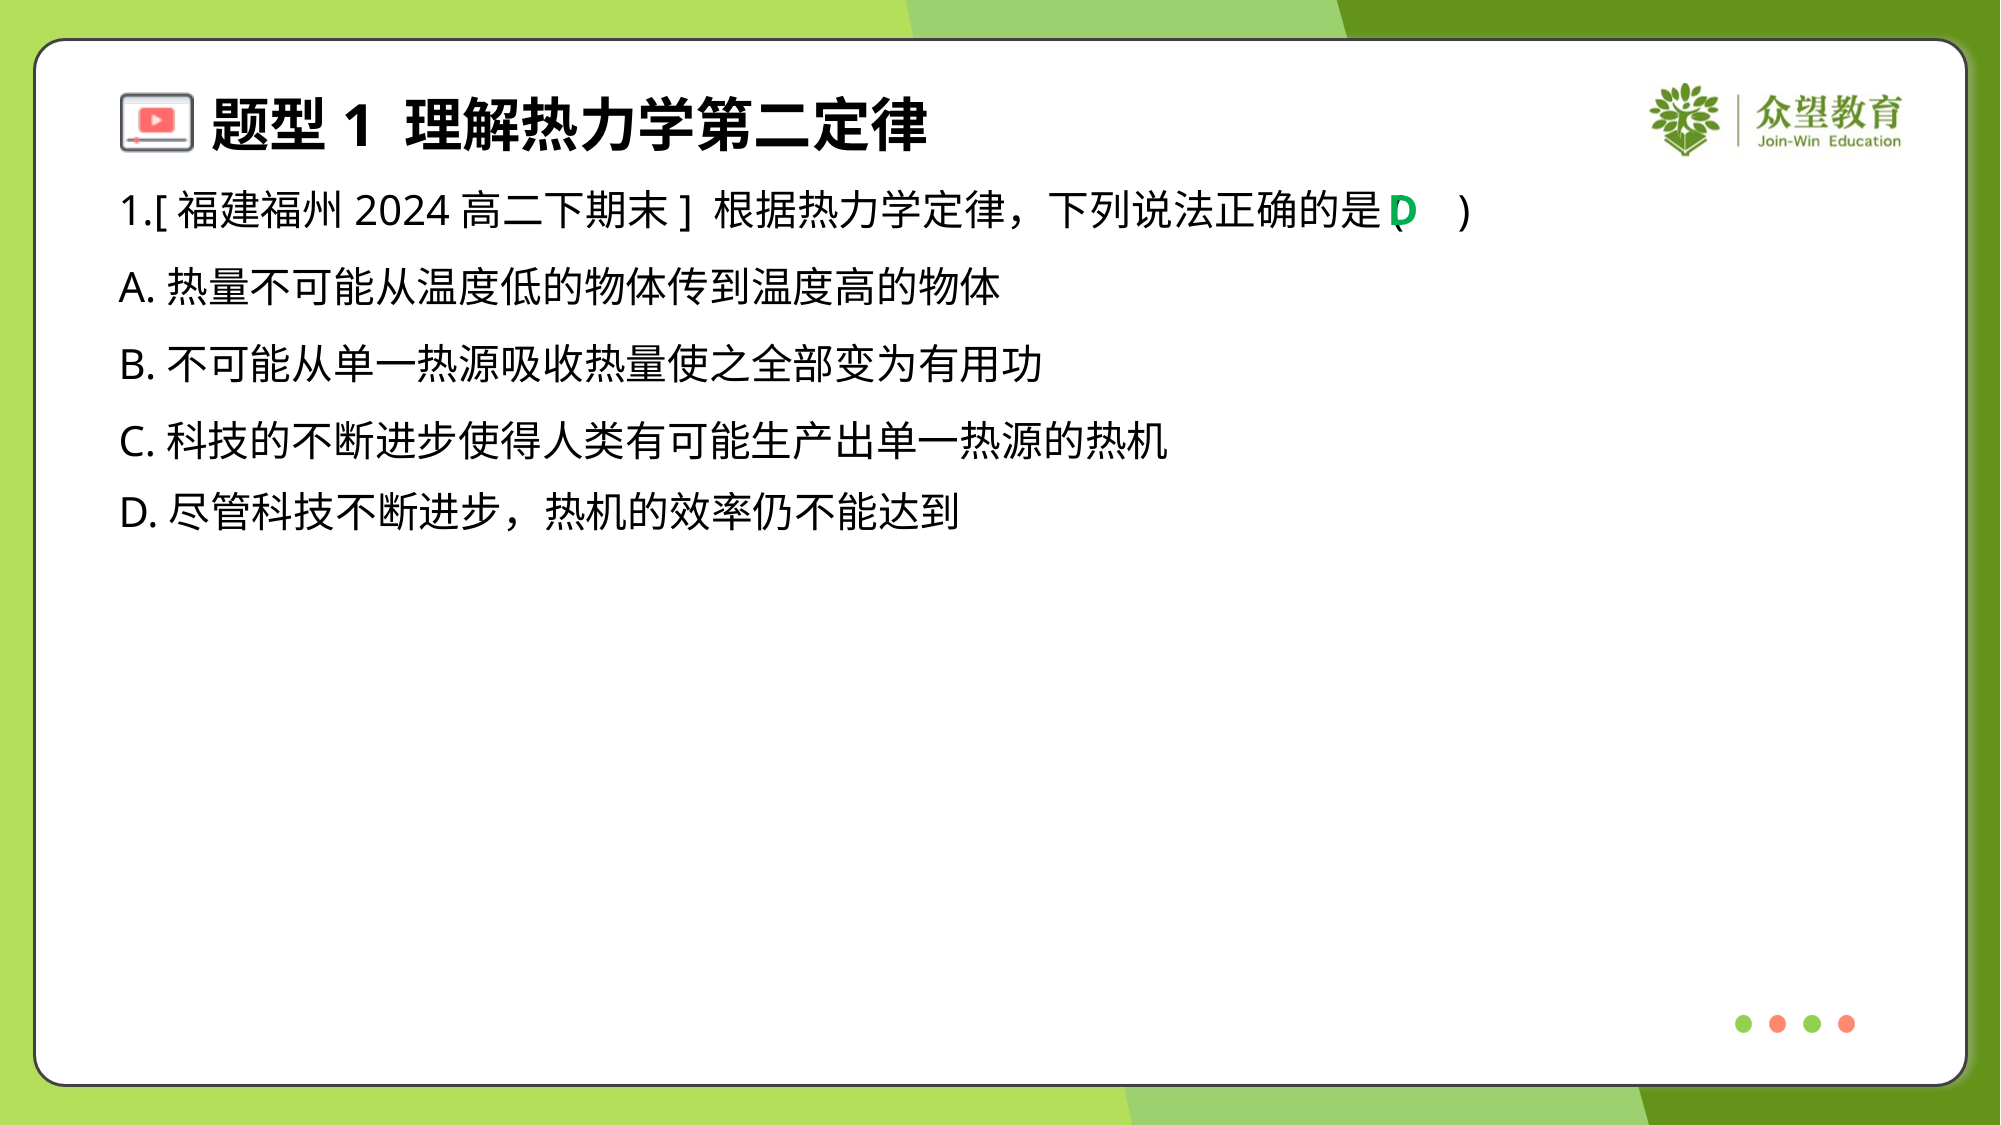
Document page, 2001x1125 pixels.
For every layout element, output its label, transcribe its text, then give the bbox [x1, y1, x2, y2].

text_box 1.[福建福州2024高二下期末] 根据热力学定律，下列说法正确的是( ) [118, 158, 1371, 226]
text_box 1.[福建福州2024高二下期末] 根据热力学定律，下列说法正确的是( ) [1435, 158, 1883, 226]
picture [0, 0, 2000, 1125]
text_box D [1371, 158, 1435, 226]
